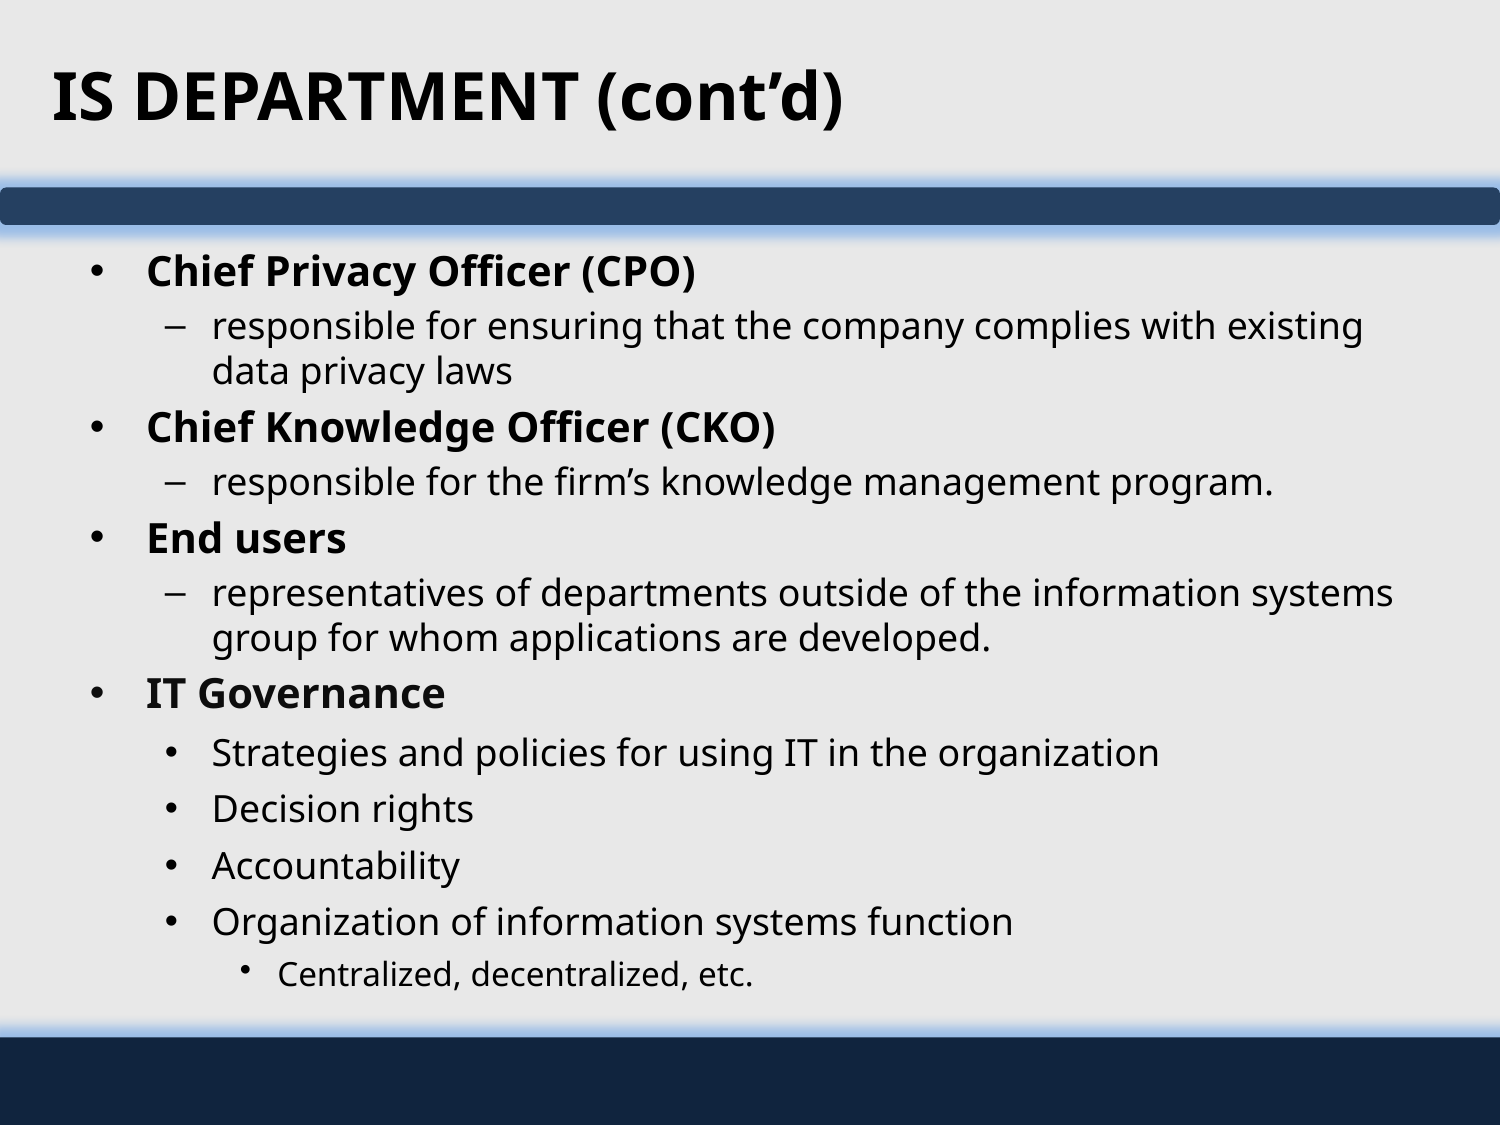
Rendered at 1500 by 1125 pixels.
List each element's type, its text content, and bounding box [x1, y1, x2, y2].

list Chief Privacy Officer (CPO) responsible for ensuring that the company complies with existing data privacy laws Chief Knowledge Officer (CKO) responsible for the firm’s knowledge management program. End users representatives of departments outside of the information systems group for whom applications are developed. IT Governance Strategies and policies for using IT in the organization Decision rights Accountability Organization of information systems function Centralized, decentralized, etc. [75, 237, 1425, 1025]
title IS DEPARTMENT (cont’d) [37, 37, 1426, 151]
